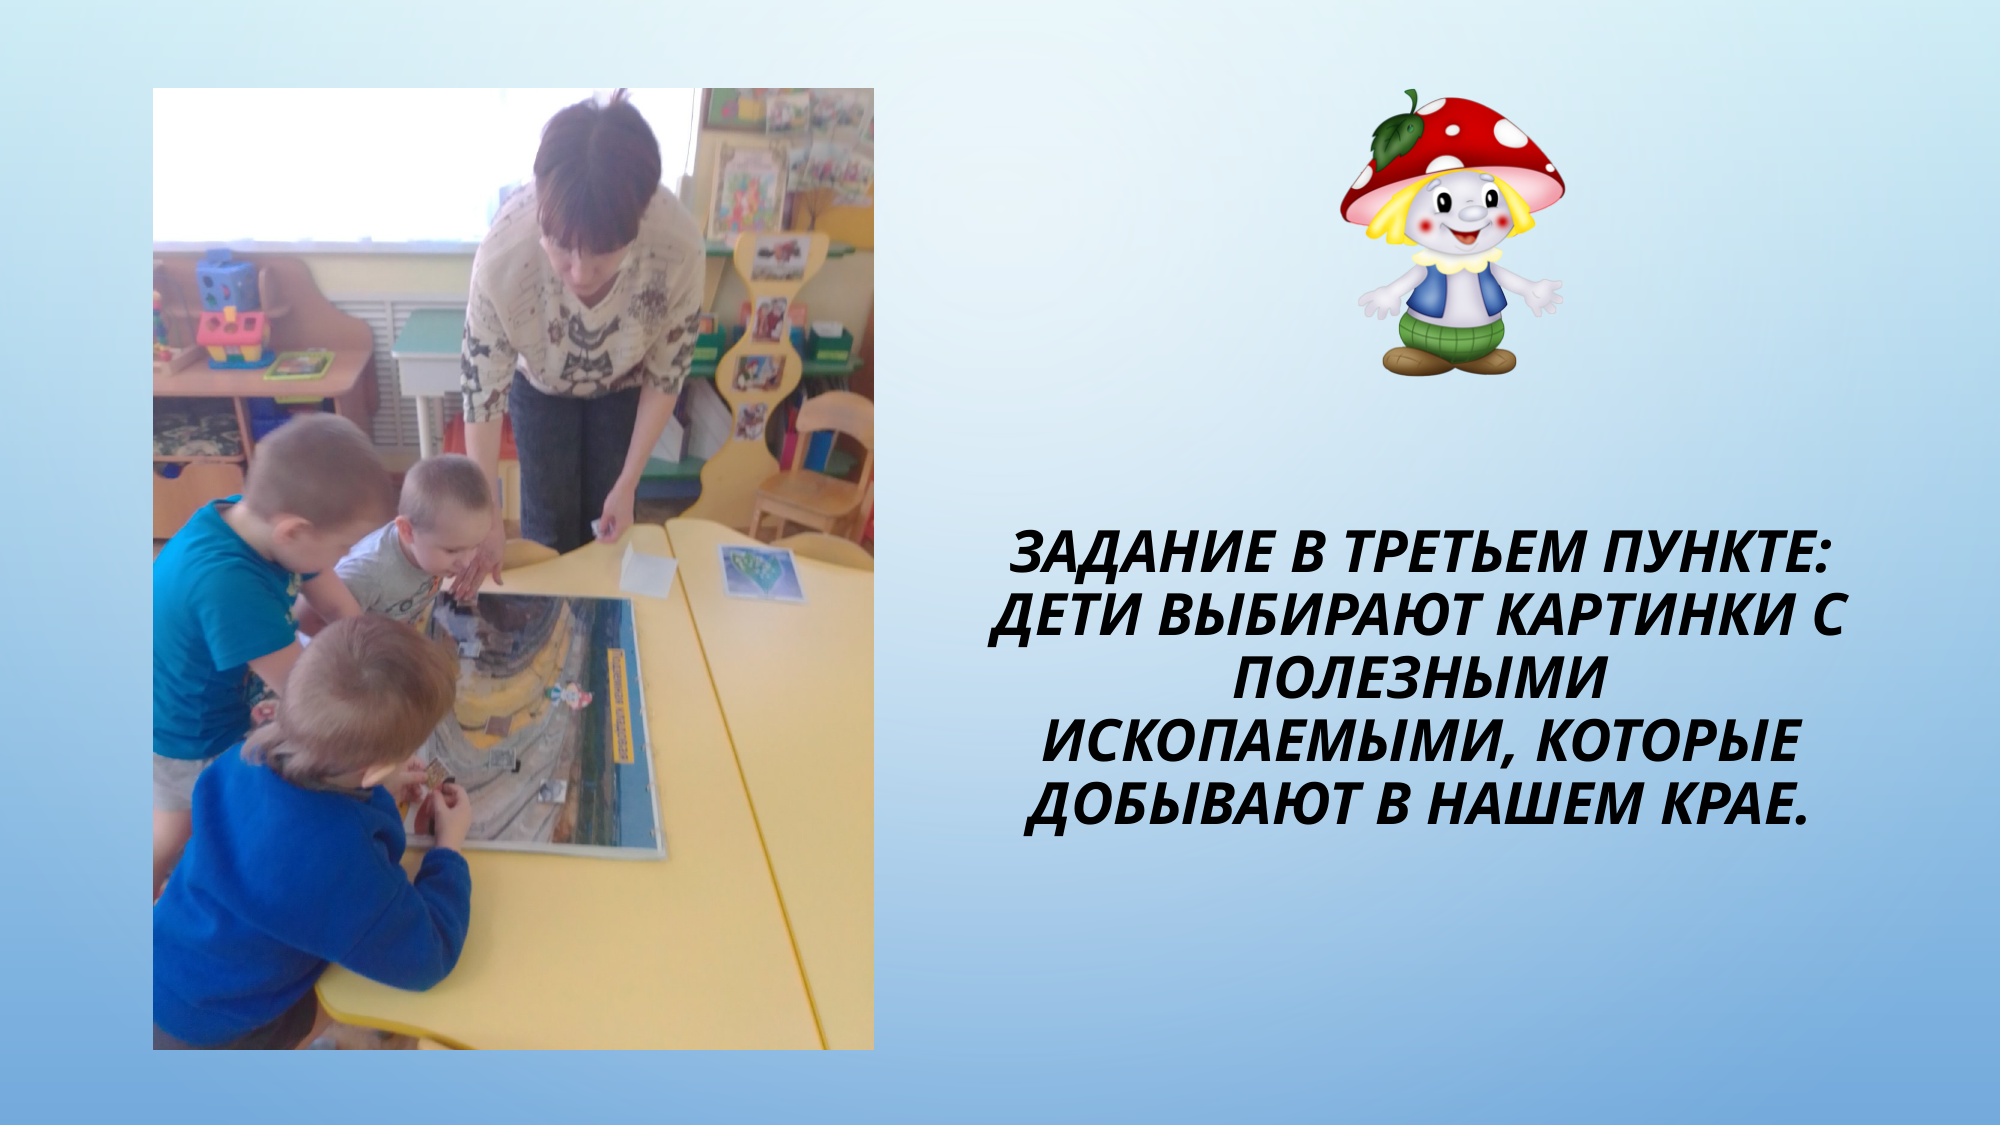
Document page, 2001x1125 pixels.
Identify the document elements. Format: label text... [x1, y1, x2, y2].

title Задание В ТретьеМ ПУНКТЕ: дети выбирают картинки с полезными ископаемыми, которые добывают в нашем крае. [973, 428, 1869, 932]
picture [152, 673, 158, 685]
picture [152, 88, 875, 1050]
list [1300, 88, 1603, 391]
